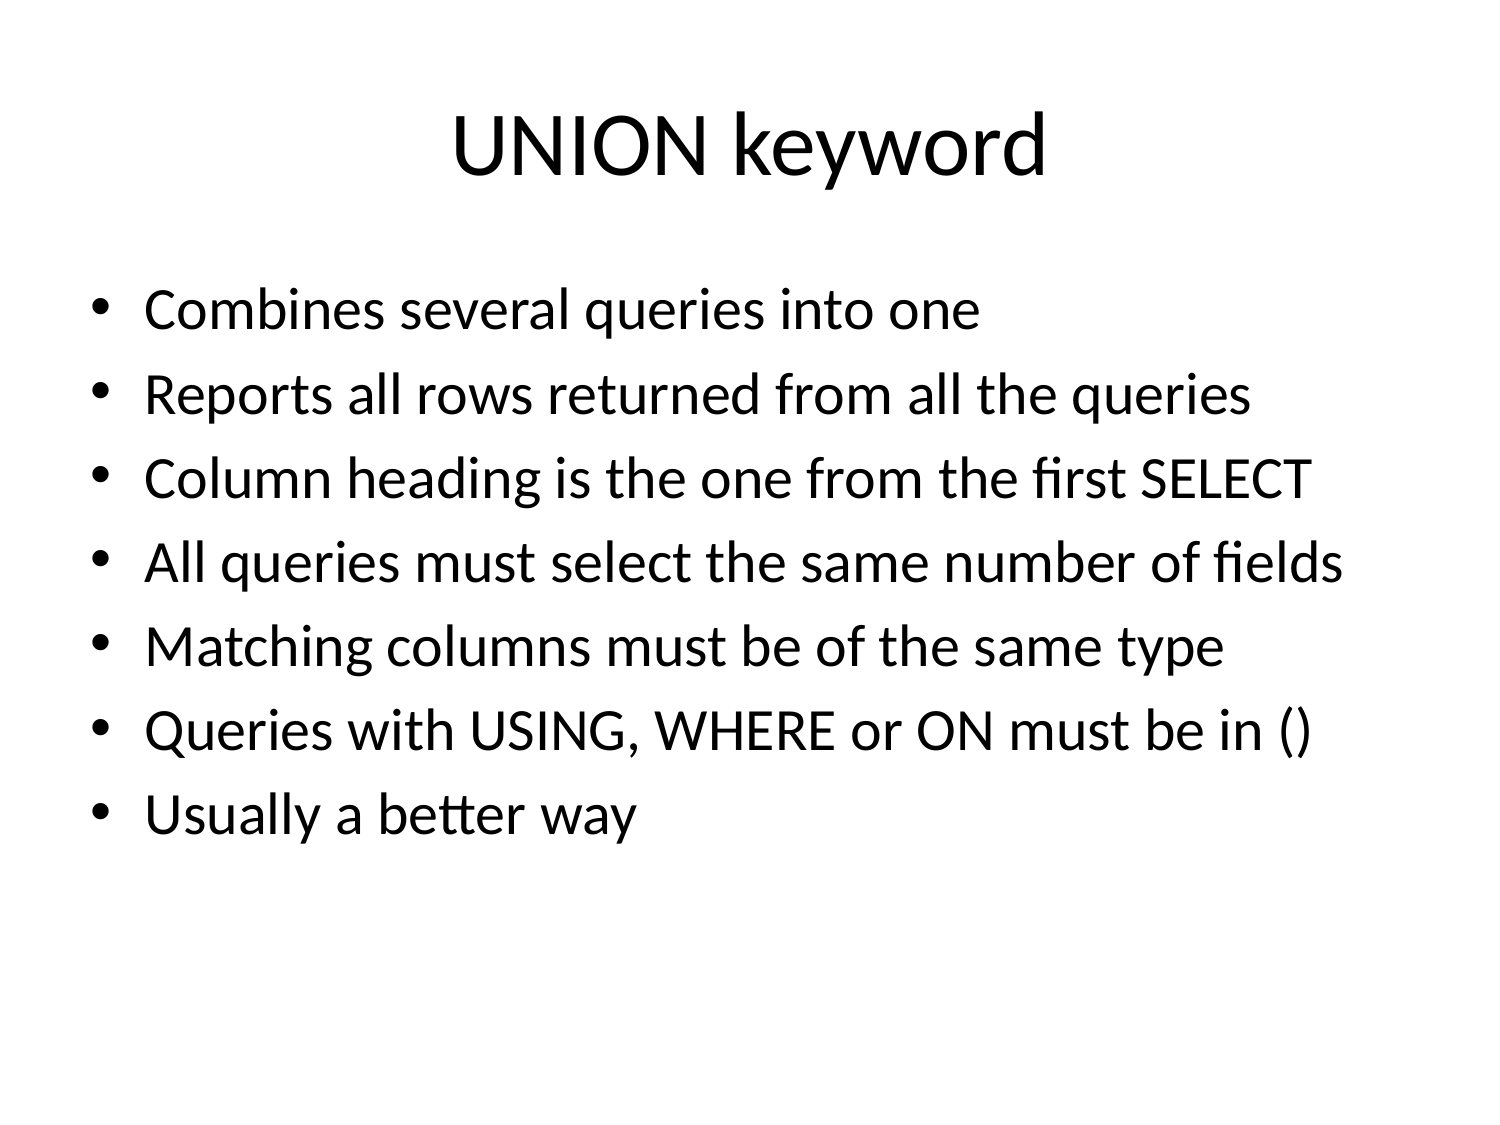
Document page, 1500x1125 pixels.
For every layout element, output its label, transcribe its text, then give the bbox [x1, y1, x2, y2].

title UNION keyword [75, 45, 1425, 233]
list Combines several queries into one Reports all rows returned from all the queries Column heading is the one from the first SELECT All queries must select the same number of fields Matching columns must be of the same type Queries with USING, WHERE or ON must be in () Usually a better way [75, 262, 1425, 1005]
